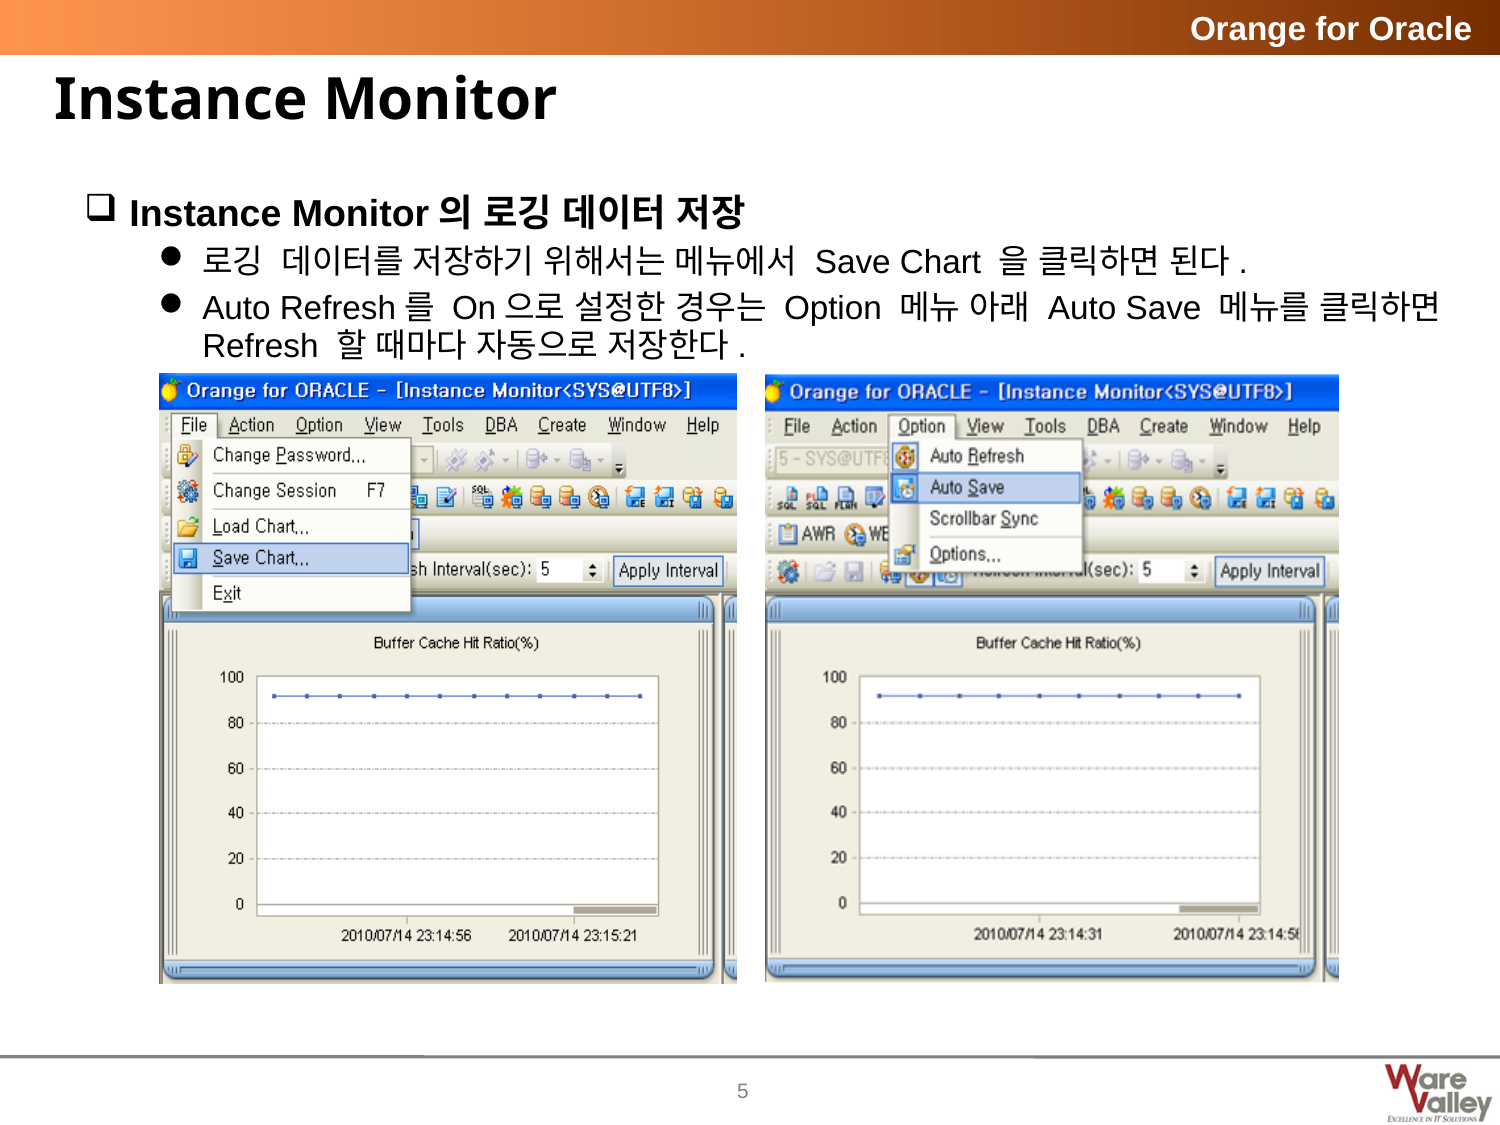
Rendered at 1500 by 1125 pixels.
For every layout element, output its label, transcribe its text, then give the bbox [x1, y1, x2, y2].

list Instance Monitor의 로깅 데이터 저장 로깅 데이터를 저장하기 위해서는 메뉴에서 Save Chart 을 클릭하면 된다. Auto Refresh를 On으로 설정한 경우는 Option 메뉴 아래 Auto Save 메뉴를 클릭하면 Refresh 할 때마다 자동으로 저장한다. [69, 184, 1459, 1012]
picture [159, 373, 738, 984]
picture [764, 373, 1339, 984]
title Instance Monitor [39, 54, 1461, 150]
picture [1376, 1060, 1500, 1125]
